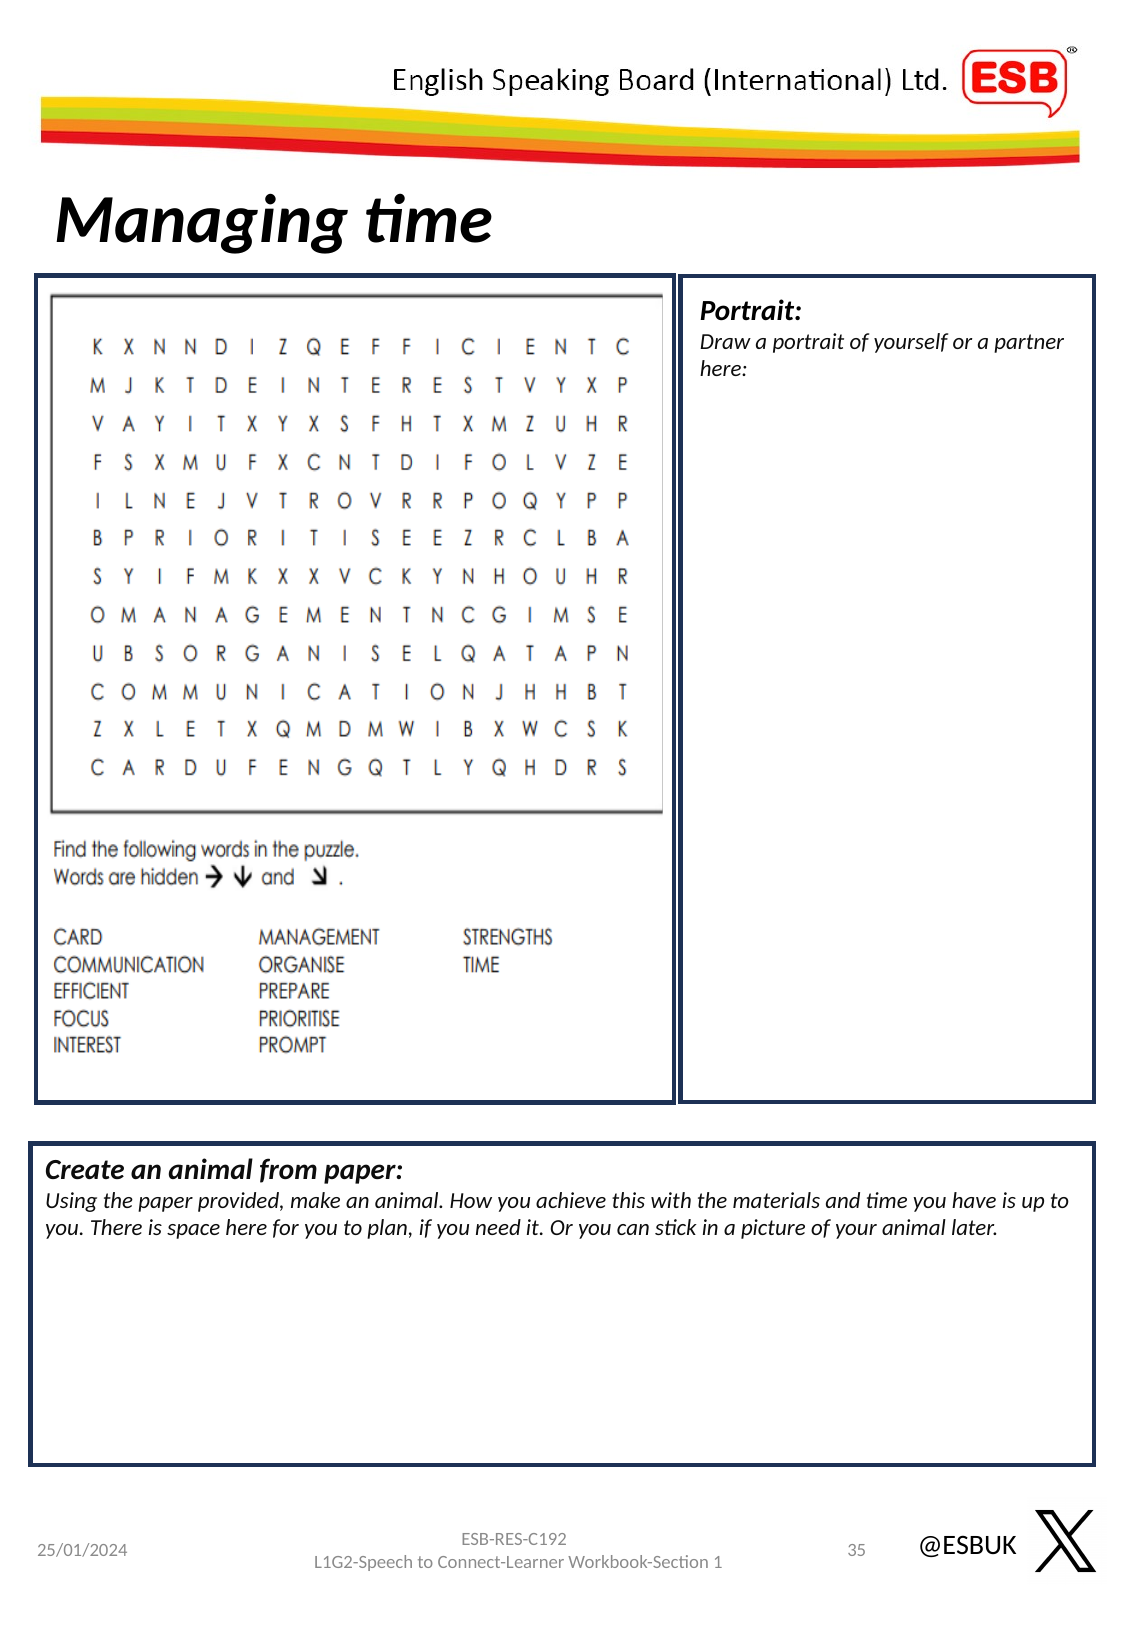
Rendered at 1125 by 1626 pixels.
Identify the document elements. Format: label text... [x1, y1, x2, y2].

text_box Create an animal from paper: Using the paper provided, make an animal. How you achieve this with the materials and time you have is up to you. There is space here for you to plan, if you need it. Or you can stick in a picture of your animal later. [29, 1142, 1095, 1466]
text_box [35, 275, 675, 1103]
footer ESB-RES-C192 L1G2-Speech to Connect-Learner Workbook-Section 1 [296, 1506, 697, 1593]
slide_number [22, 1506, 276, 1593]
text_box [680, 275, 1095, 1103]
text_box Portrait: Draw a portrait of yourself or a partner here: [685, 284, 1083, 424]
picture [1026, 1497, 1107, 1585]
slide_number 35 [697, 1506, 882, 1593]
title Managing time [39, 175, 1010, 266]
picture [0, 1, 1125, 234]
picture [47, 279, 663, 1085]
